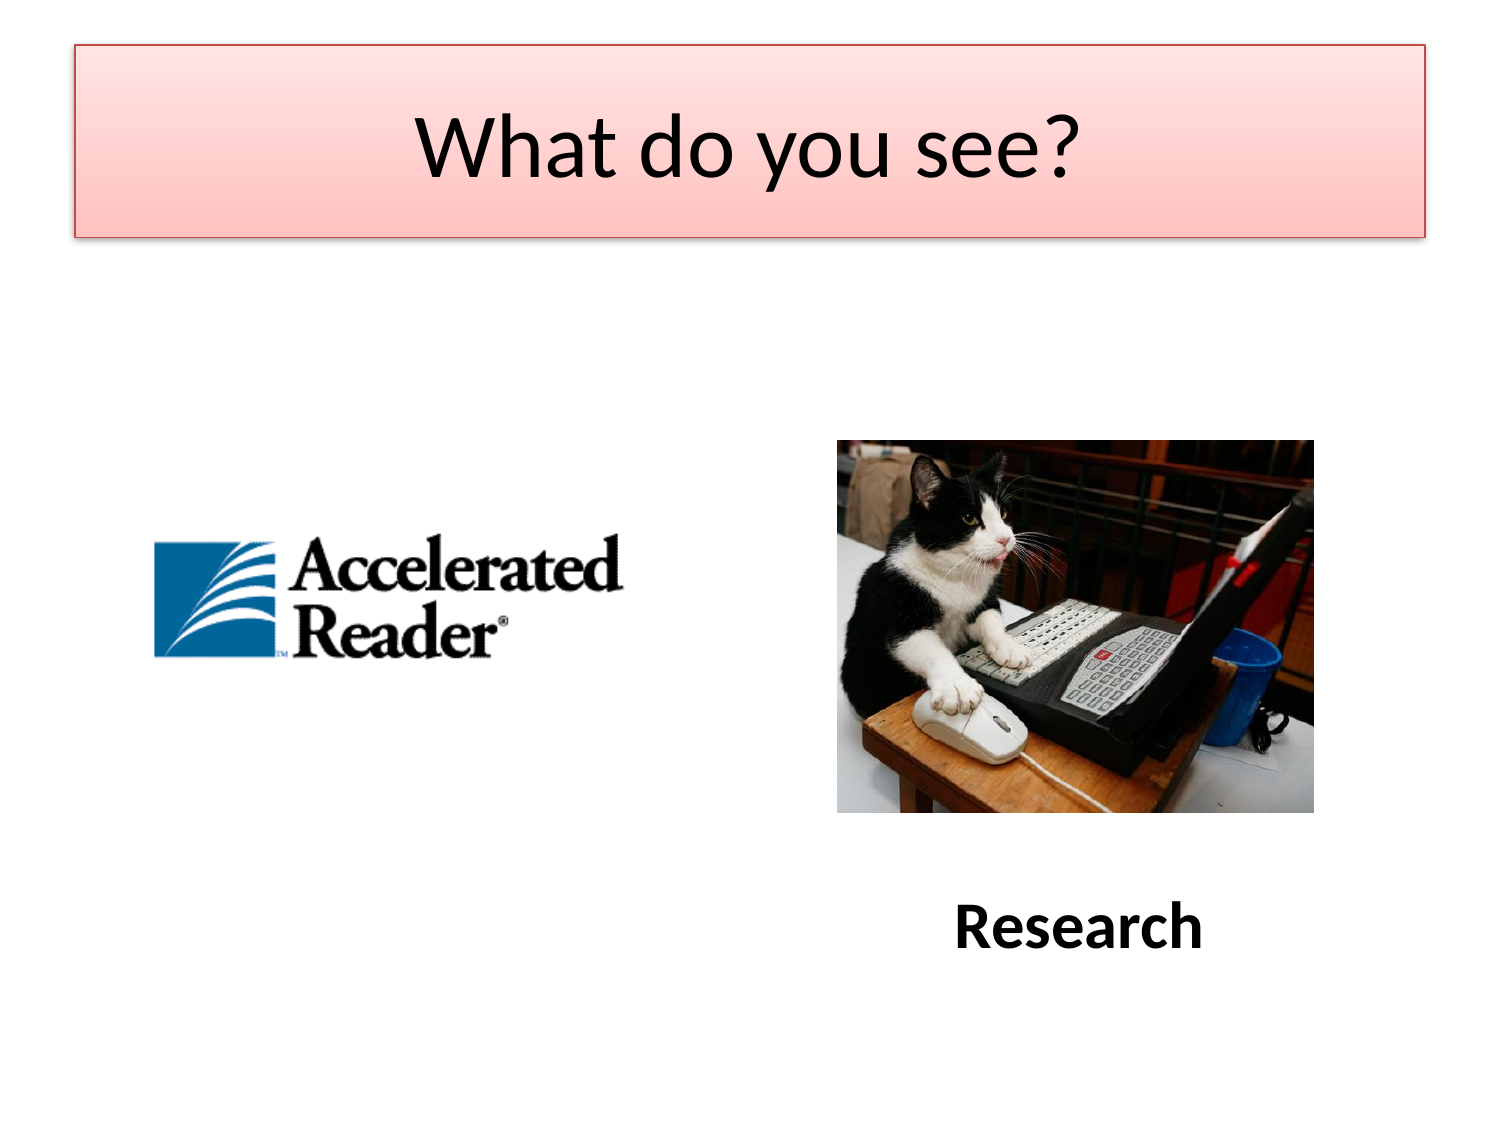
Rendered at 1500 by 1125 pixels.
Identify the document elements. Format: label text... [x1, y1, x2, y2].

title What do you see? [74, 44, 1426, 238]
picture [149, 512, 629, 682]
picture [837, 440, 1315, 813]
text_box Research [849, 874, 1269, 969]
